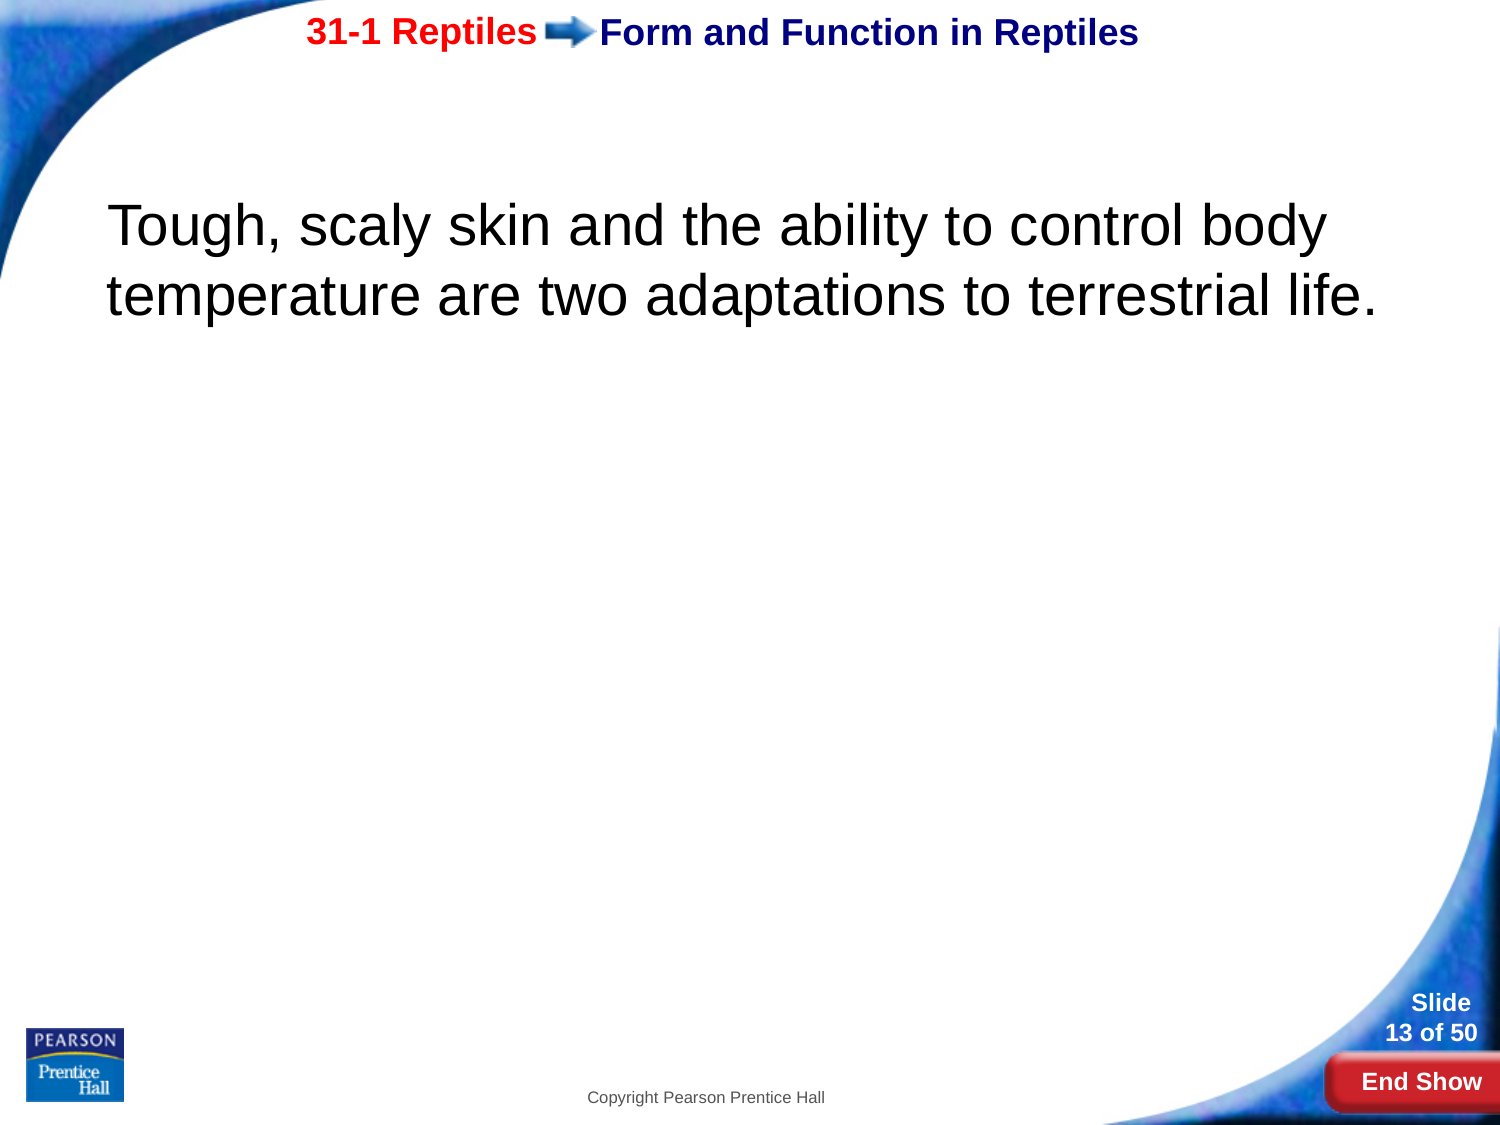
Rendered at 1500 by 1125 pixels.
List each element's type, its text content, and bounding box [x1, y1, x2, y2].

title Form and Function in Reptiles [584, 0, 1254, 76]
picture [0, 0, 1500, 1125]
footer Copyright Pearson Prentice Hall [468, 1078, 945, 1105]
list Tough, scaly skin and the ability to control body temperature are two adaptations to terrestrial life. [44, 179, 1448, 976]
